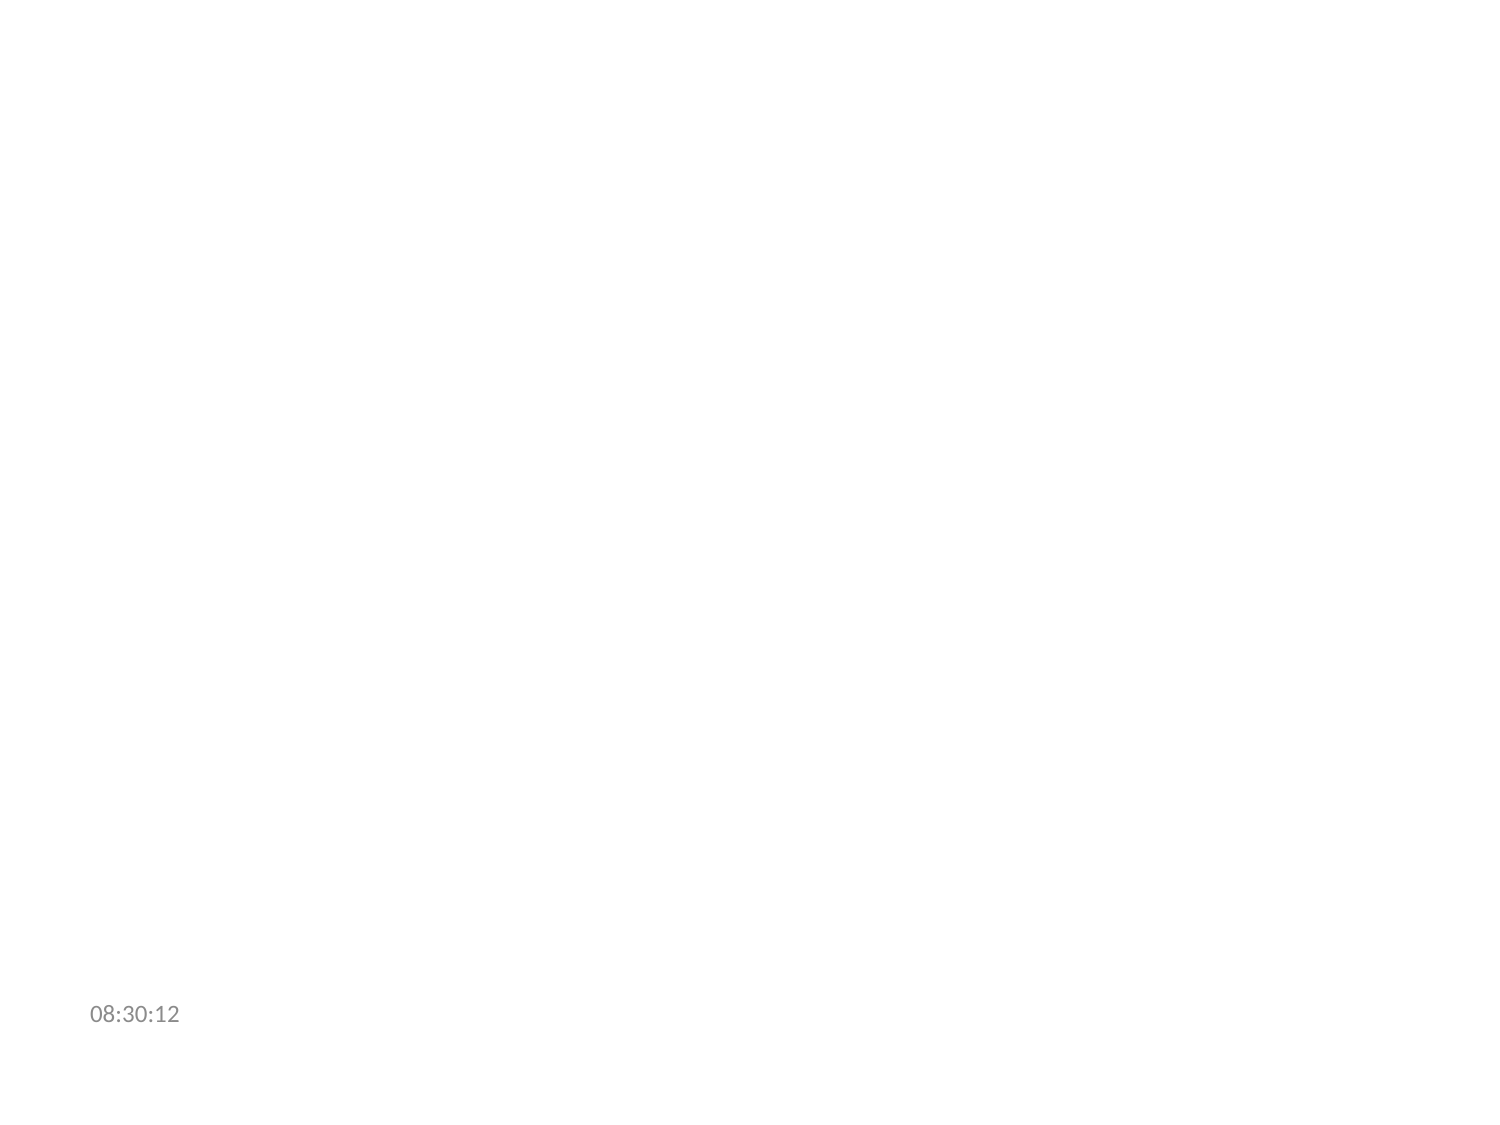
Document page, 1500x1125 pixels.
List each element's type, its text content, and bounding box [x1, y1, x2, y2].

text_box 15:35:09 [75, 982, 425, 1043]
